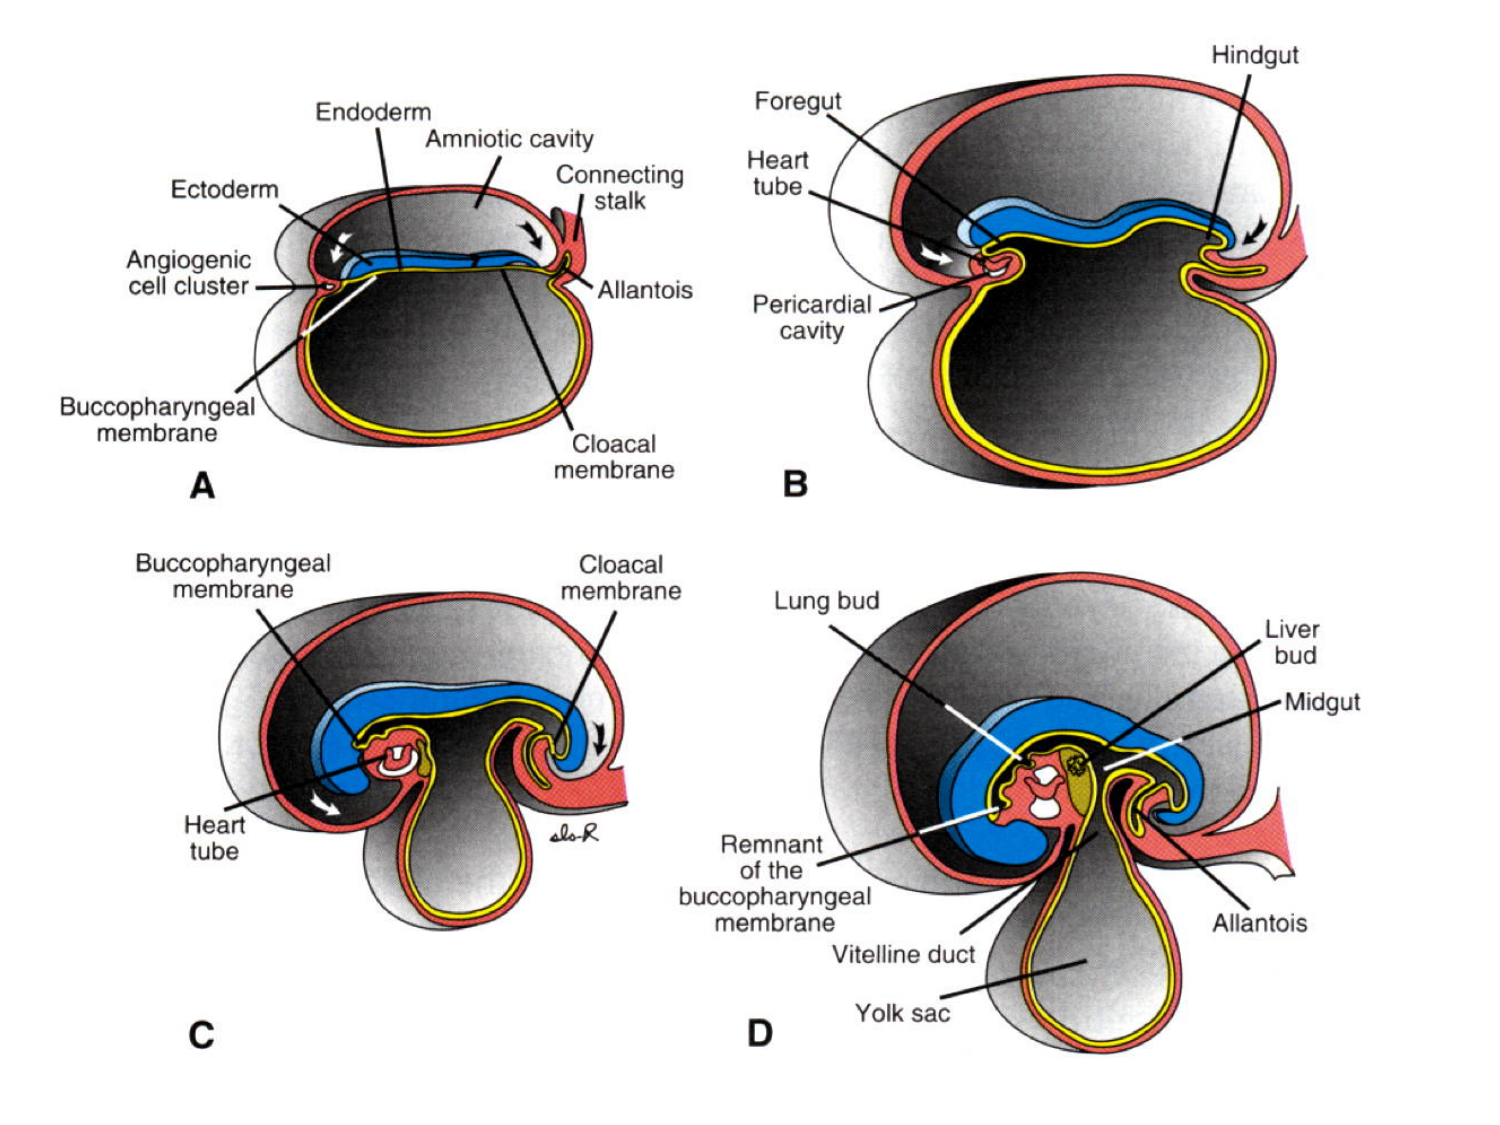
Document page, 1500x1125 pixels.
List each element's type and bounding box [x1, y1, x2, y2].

picture [49, 37, 1373, 1076]
